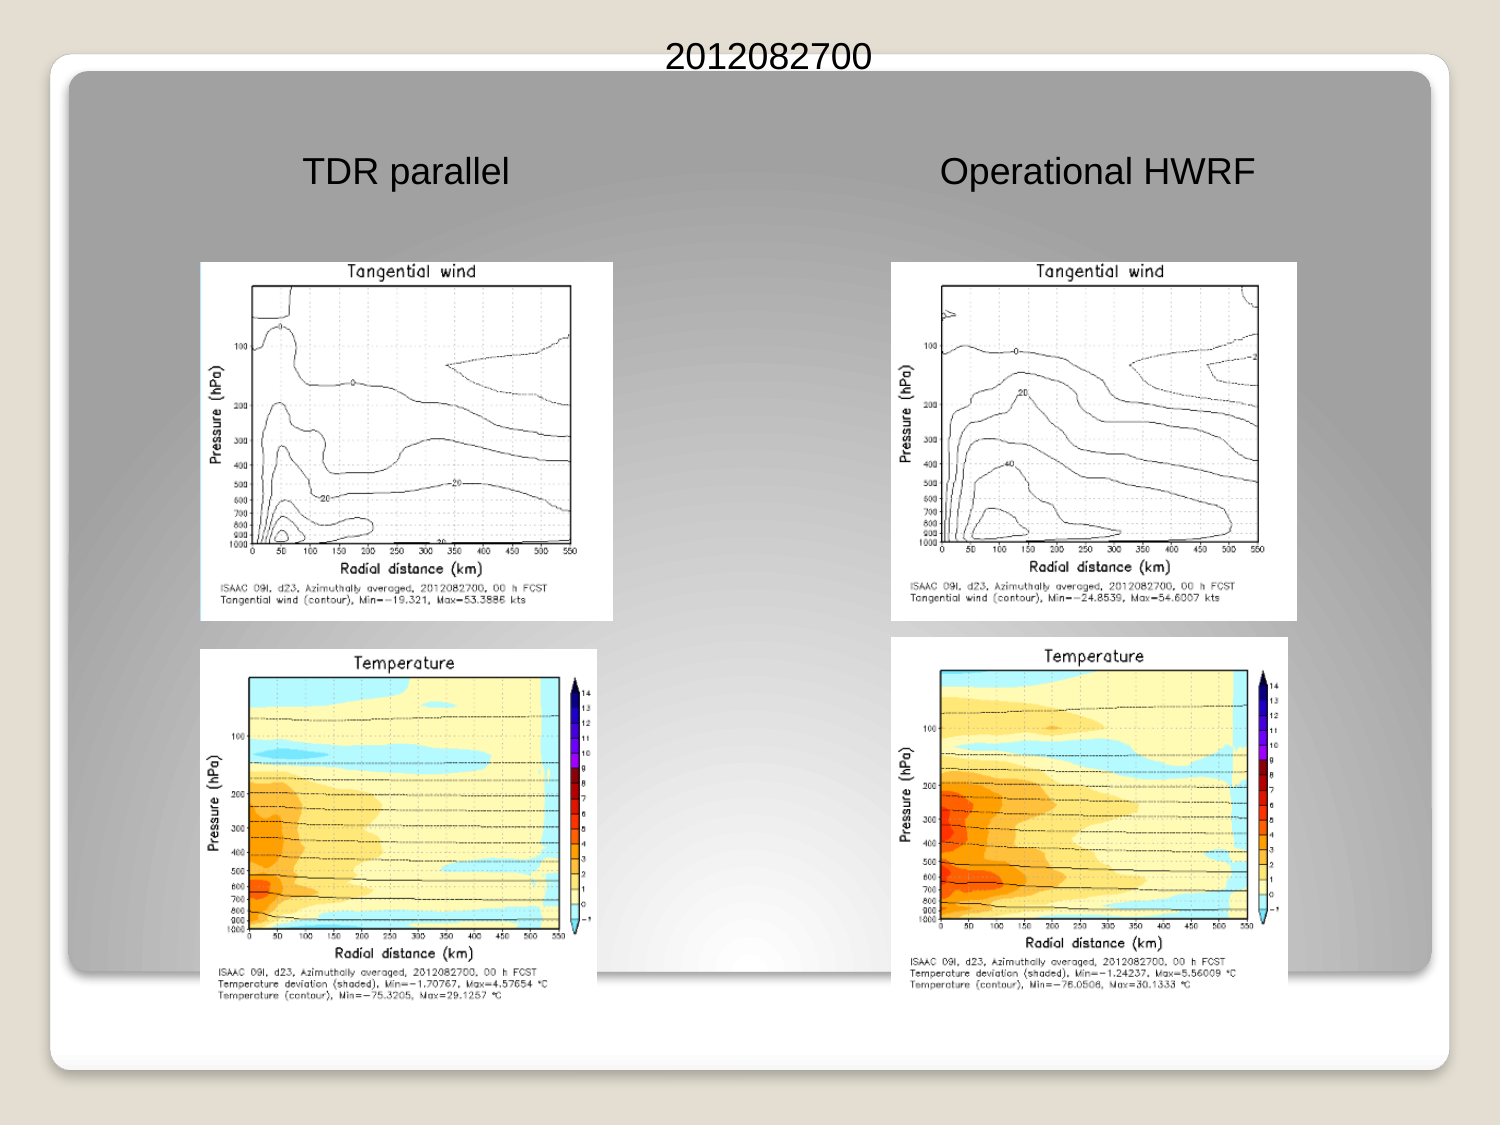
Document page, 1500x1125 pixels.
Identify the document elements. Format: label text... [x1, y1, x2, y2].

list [199, 649, 597, 1010]
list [199, 262, 613, 622]
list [891, 637, 1288, 997]
text_box TDR parallel [287, 139, 638, 200]
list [890, 262, 1297, 622]
text_box Operational HWRF [924, 139, 1275, 200]
text_box 2012082700 [650, 24, 1075, 85]
